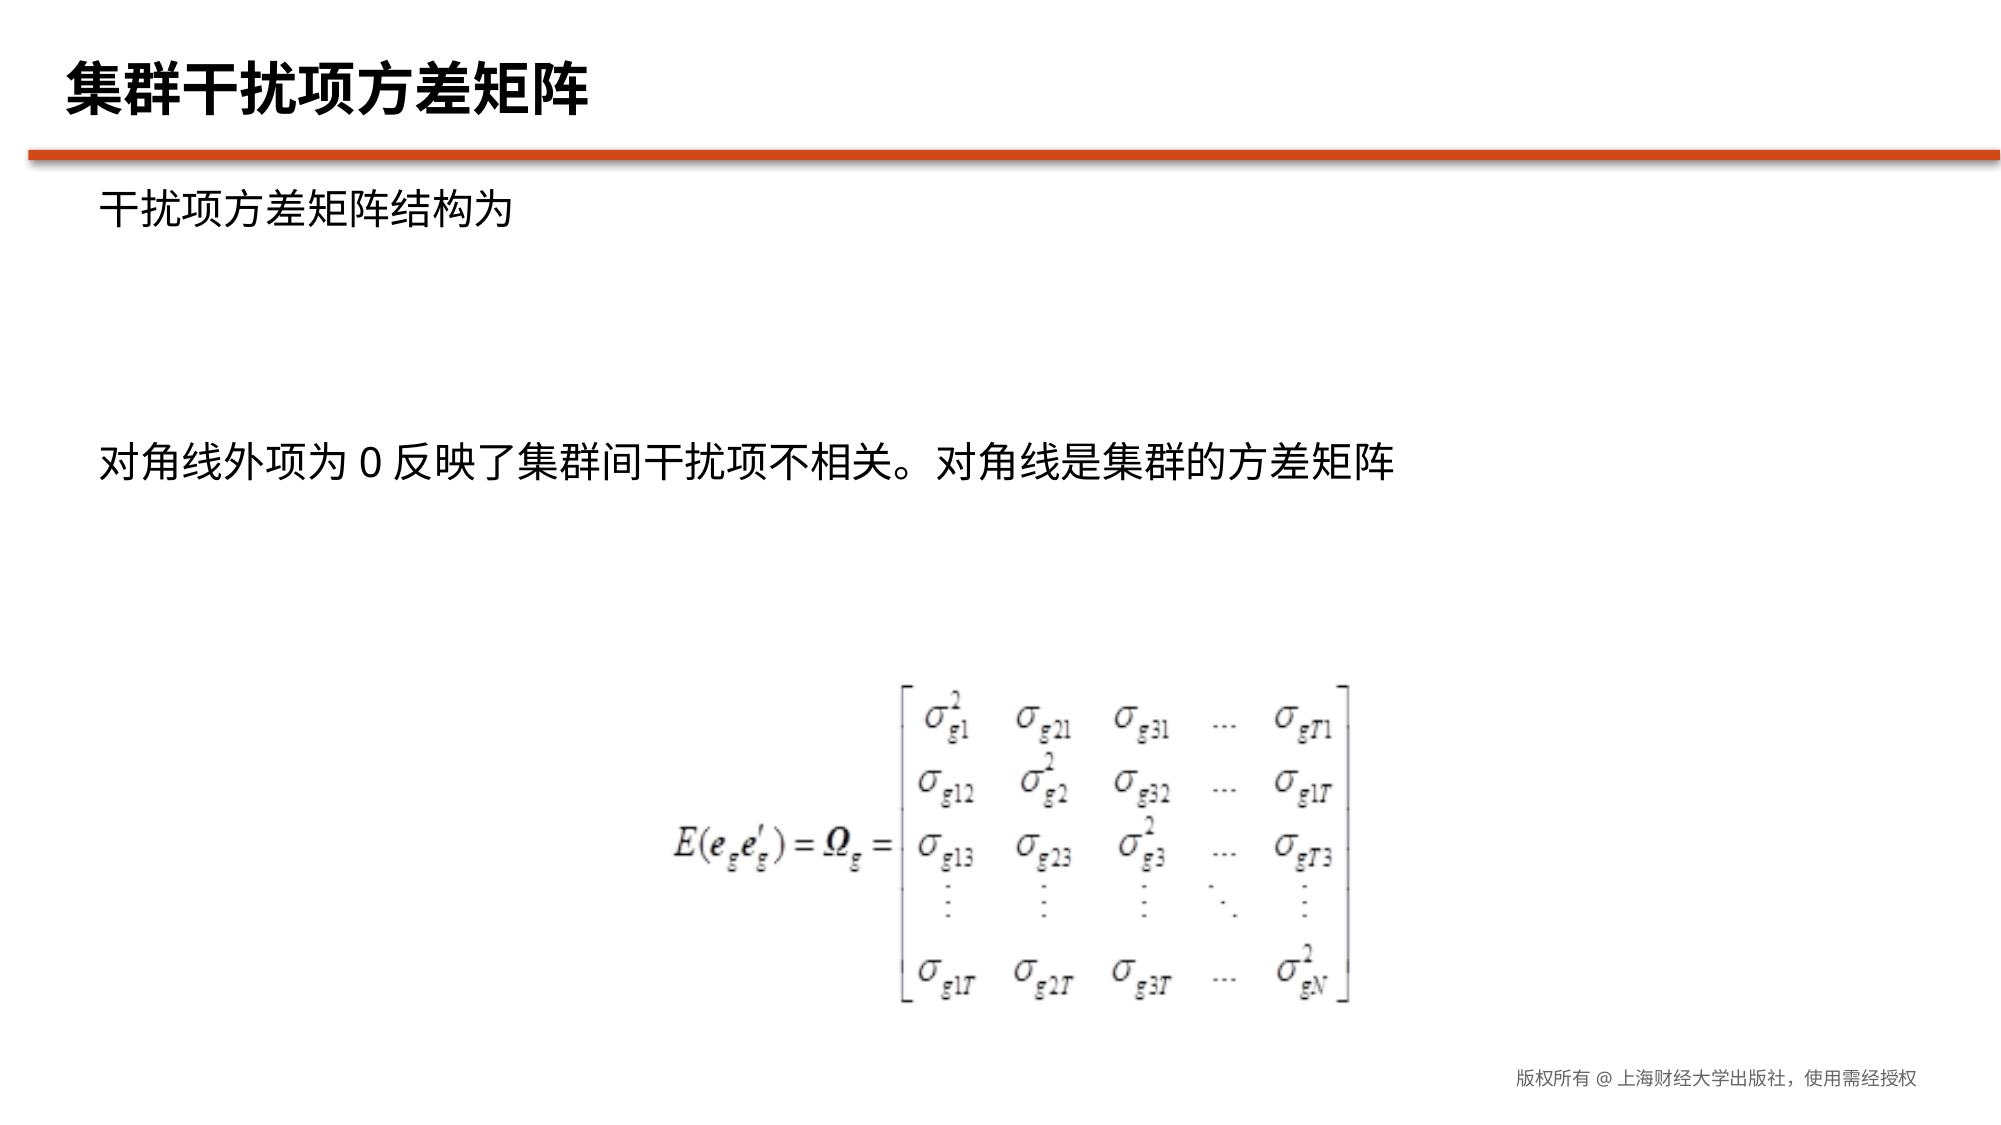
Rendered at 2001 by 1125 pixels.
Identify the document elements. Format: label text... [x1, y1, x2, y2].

footer 版权所有@上海财经大学出版社，使用需经授权 [1483, 1046, 1950, 1109]
title 集群干扰项方差矩阵 [50, 50, 1825, 138]
picture [668, 678, 1361, 1014]
